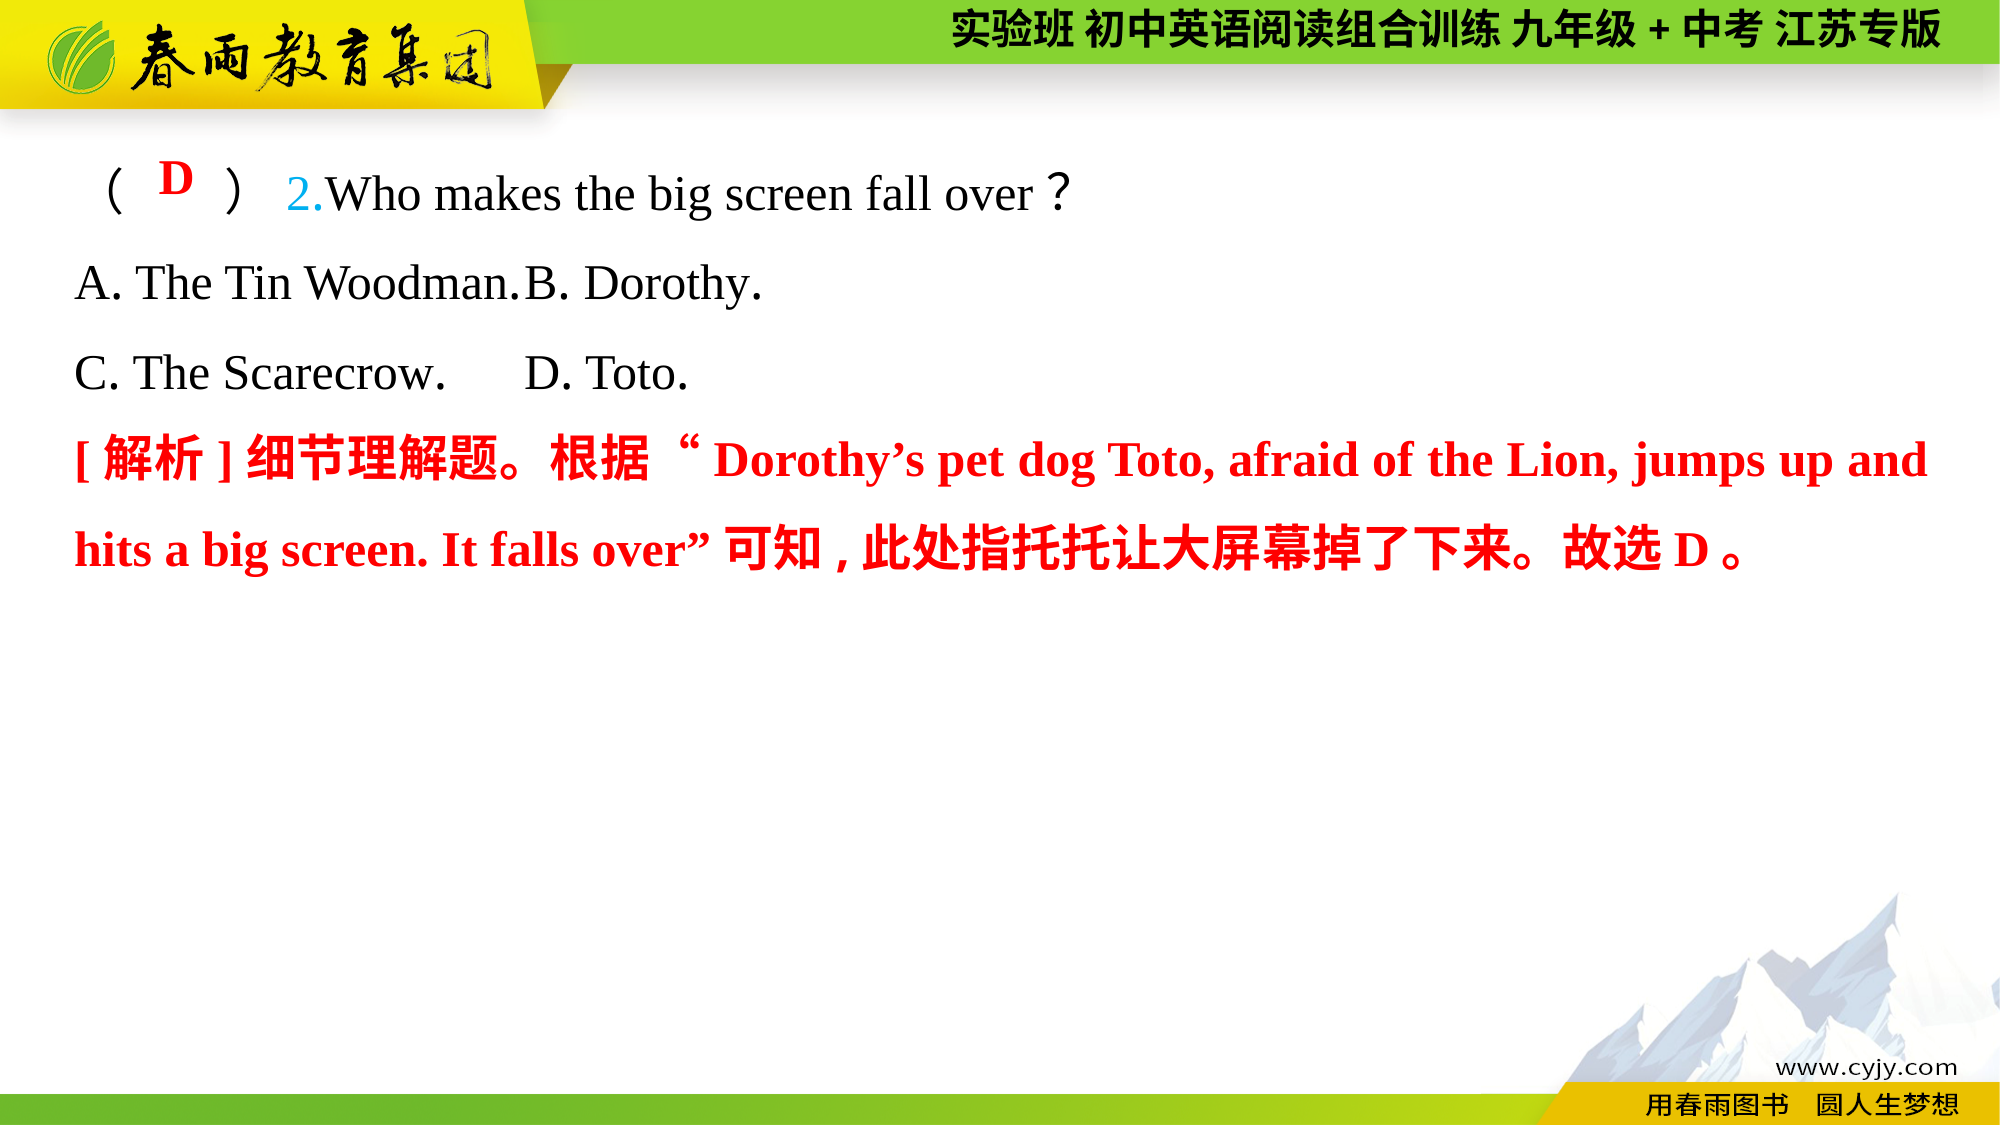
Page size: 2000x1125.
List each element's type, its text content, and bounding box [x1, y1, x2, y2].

text_box D [143, 137, 210, 213]
picture [0, 0, 2000, 1125]
text_box [解析]细节理解题。根据“Dorothy’s pet dog Toto, afraid of the Lion, jumps up and hits a big screen. It falls over”可知,此处指托托让大屏幕掉了下来。故选D。 [59, 388, 1944, 584]
list （ ）2.Who makes the big screen fall over？ A. The Tin Woodman. B. Dorothy. C. The Scarecrow. D. Toto. [59, 122, 1944, 388]
